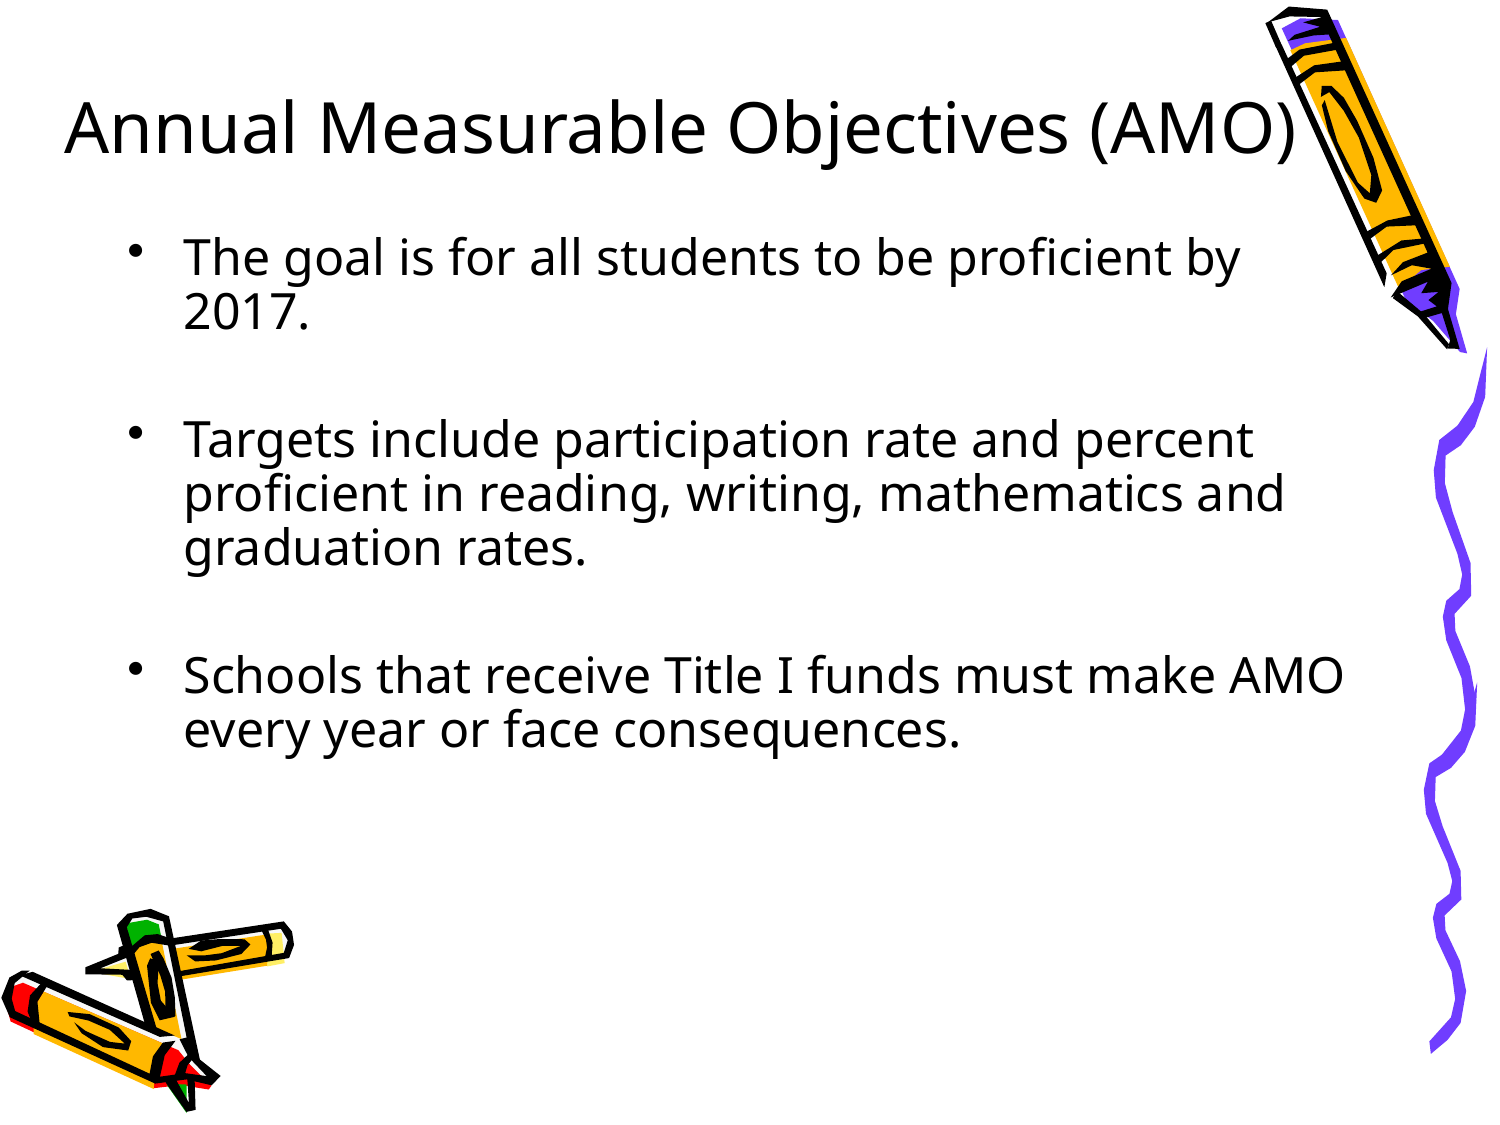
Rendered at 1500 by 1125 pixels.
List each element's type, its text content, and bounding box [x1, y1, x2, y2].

text_box The goal is for all students to be proficient by 2017. Targets include participation rate and percent proficient in reading, writing, mathematics and graduation rates. Schools that receive Title I funds must make AMO every year or face consequences. [112, 224, 1375, 950]
text_box Annual Measurable Objectives (AMO) [37, 74, 1325, 225]
